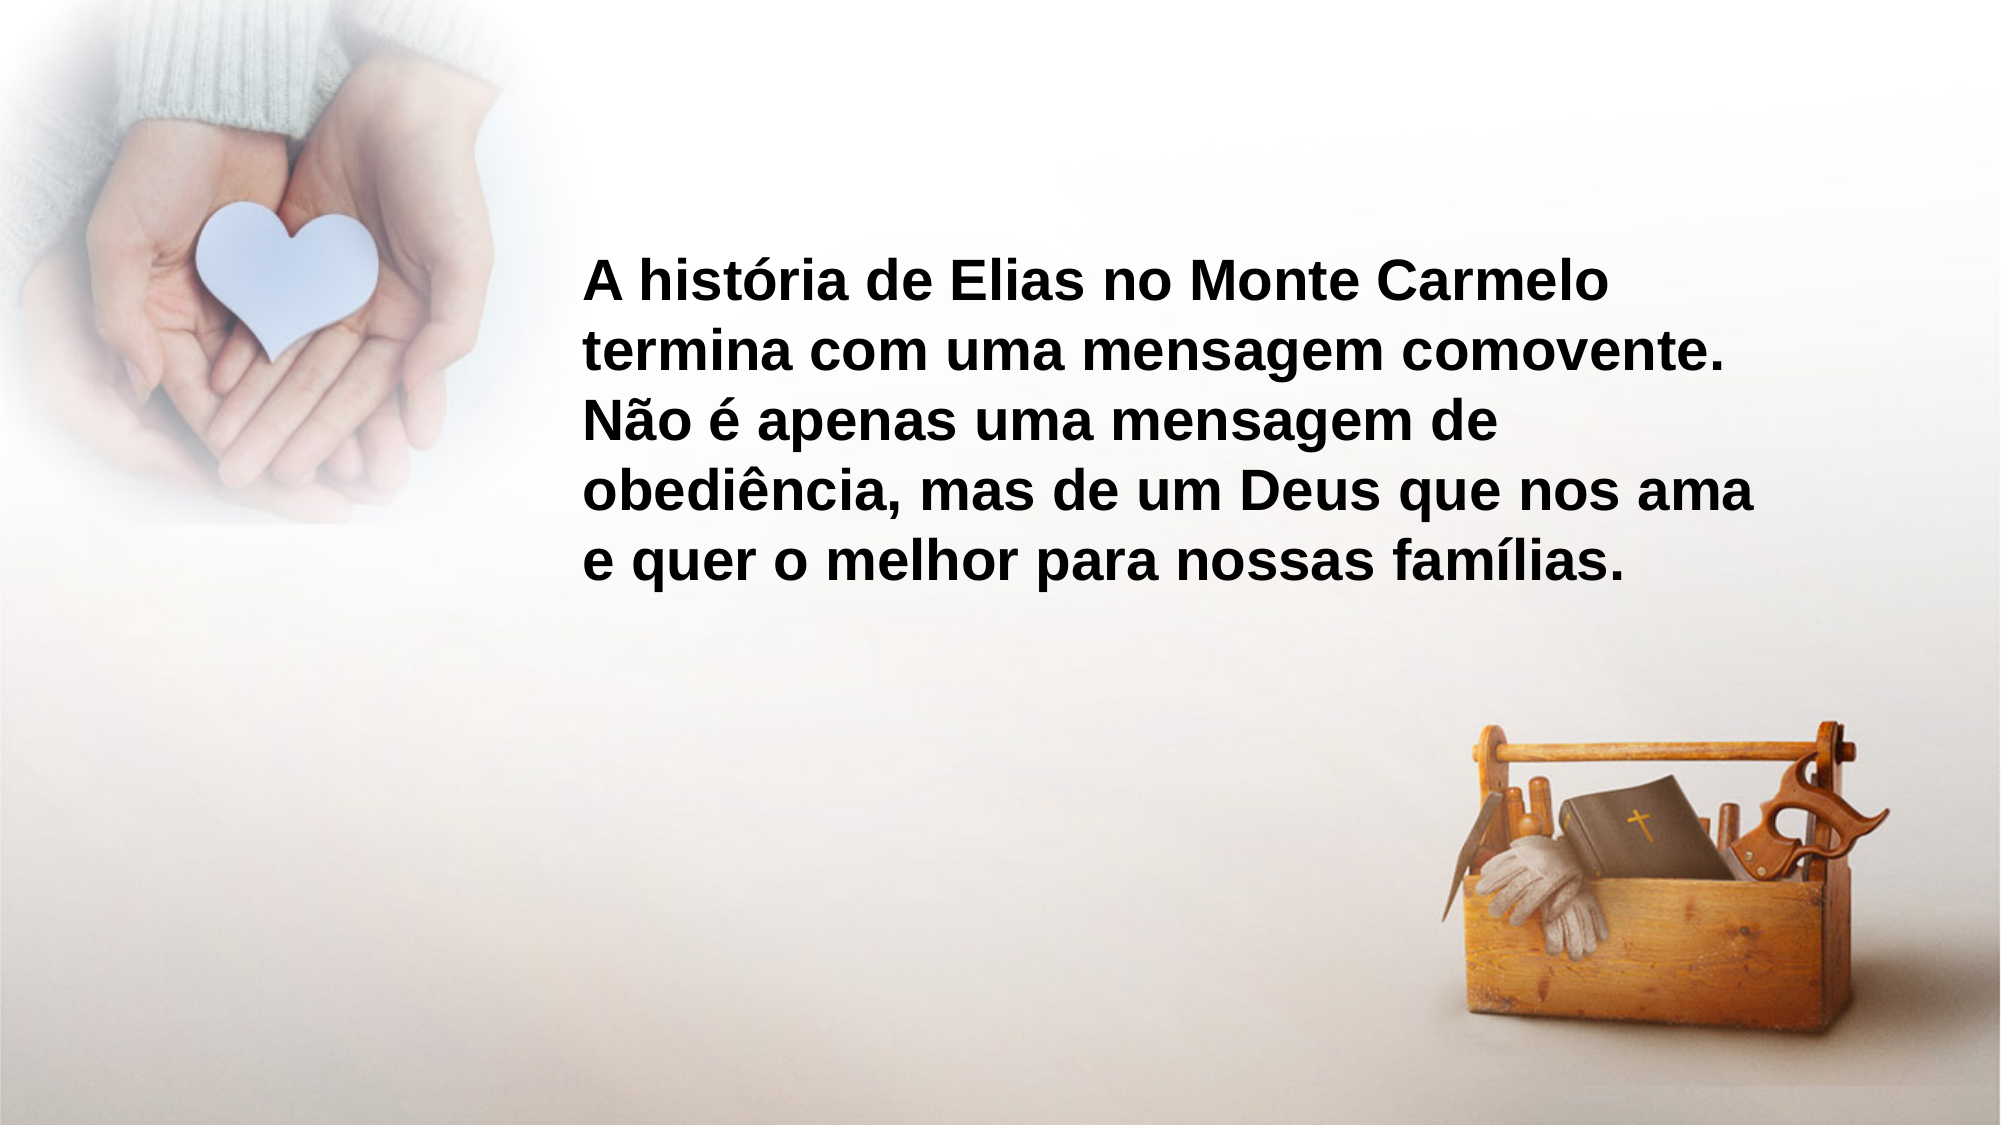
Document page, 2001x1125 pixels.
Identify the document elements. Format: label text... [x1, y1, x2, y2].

picture [0, 0, 2001, 1125]
text_box A história de Elias no Monte Carmelo termina com uma mensagem comovente. Não é apenas uma mensagem de obediência, mas de um Deus que nos ama e quer o melhor para nossas famílias. [567, 235, 1801, 600]
